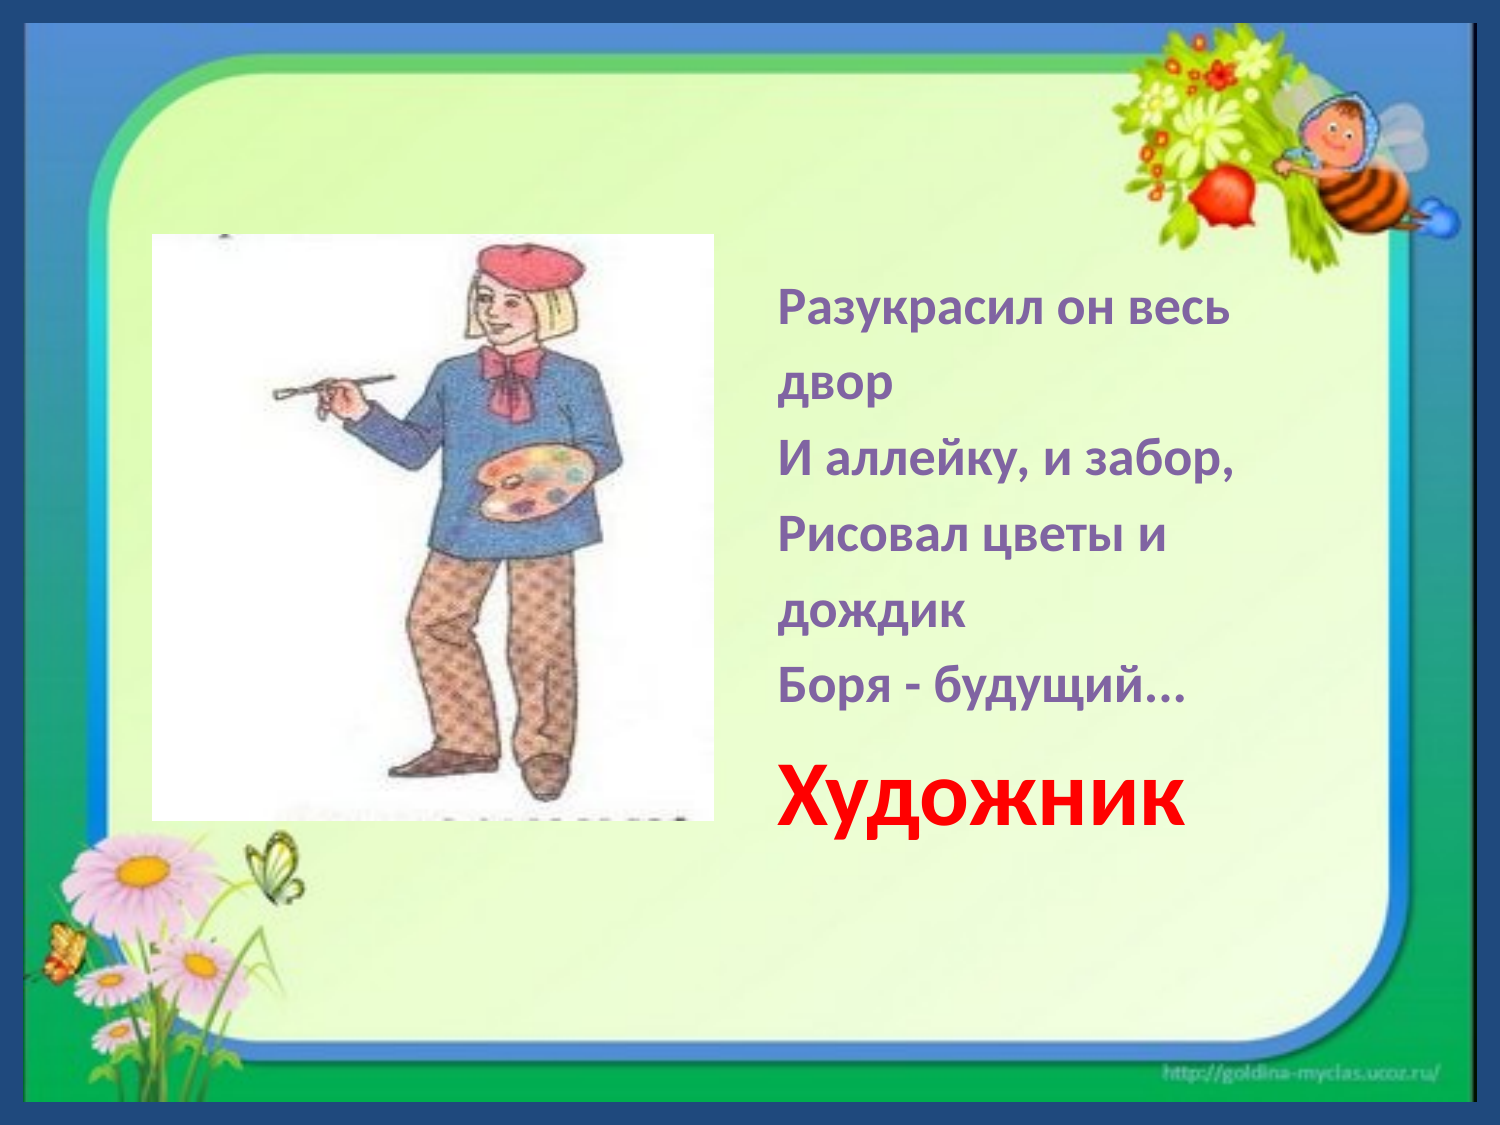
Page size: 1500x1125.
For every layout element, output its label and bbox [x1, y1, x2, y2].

picture [23, 23, 1477, 1102]
list [152, 234, 714, 821]
